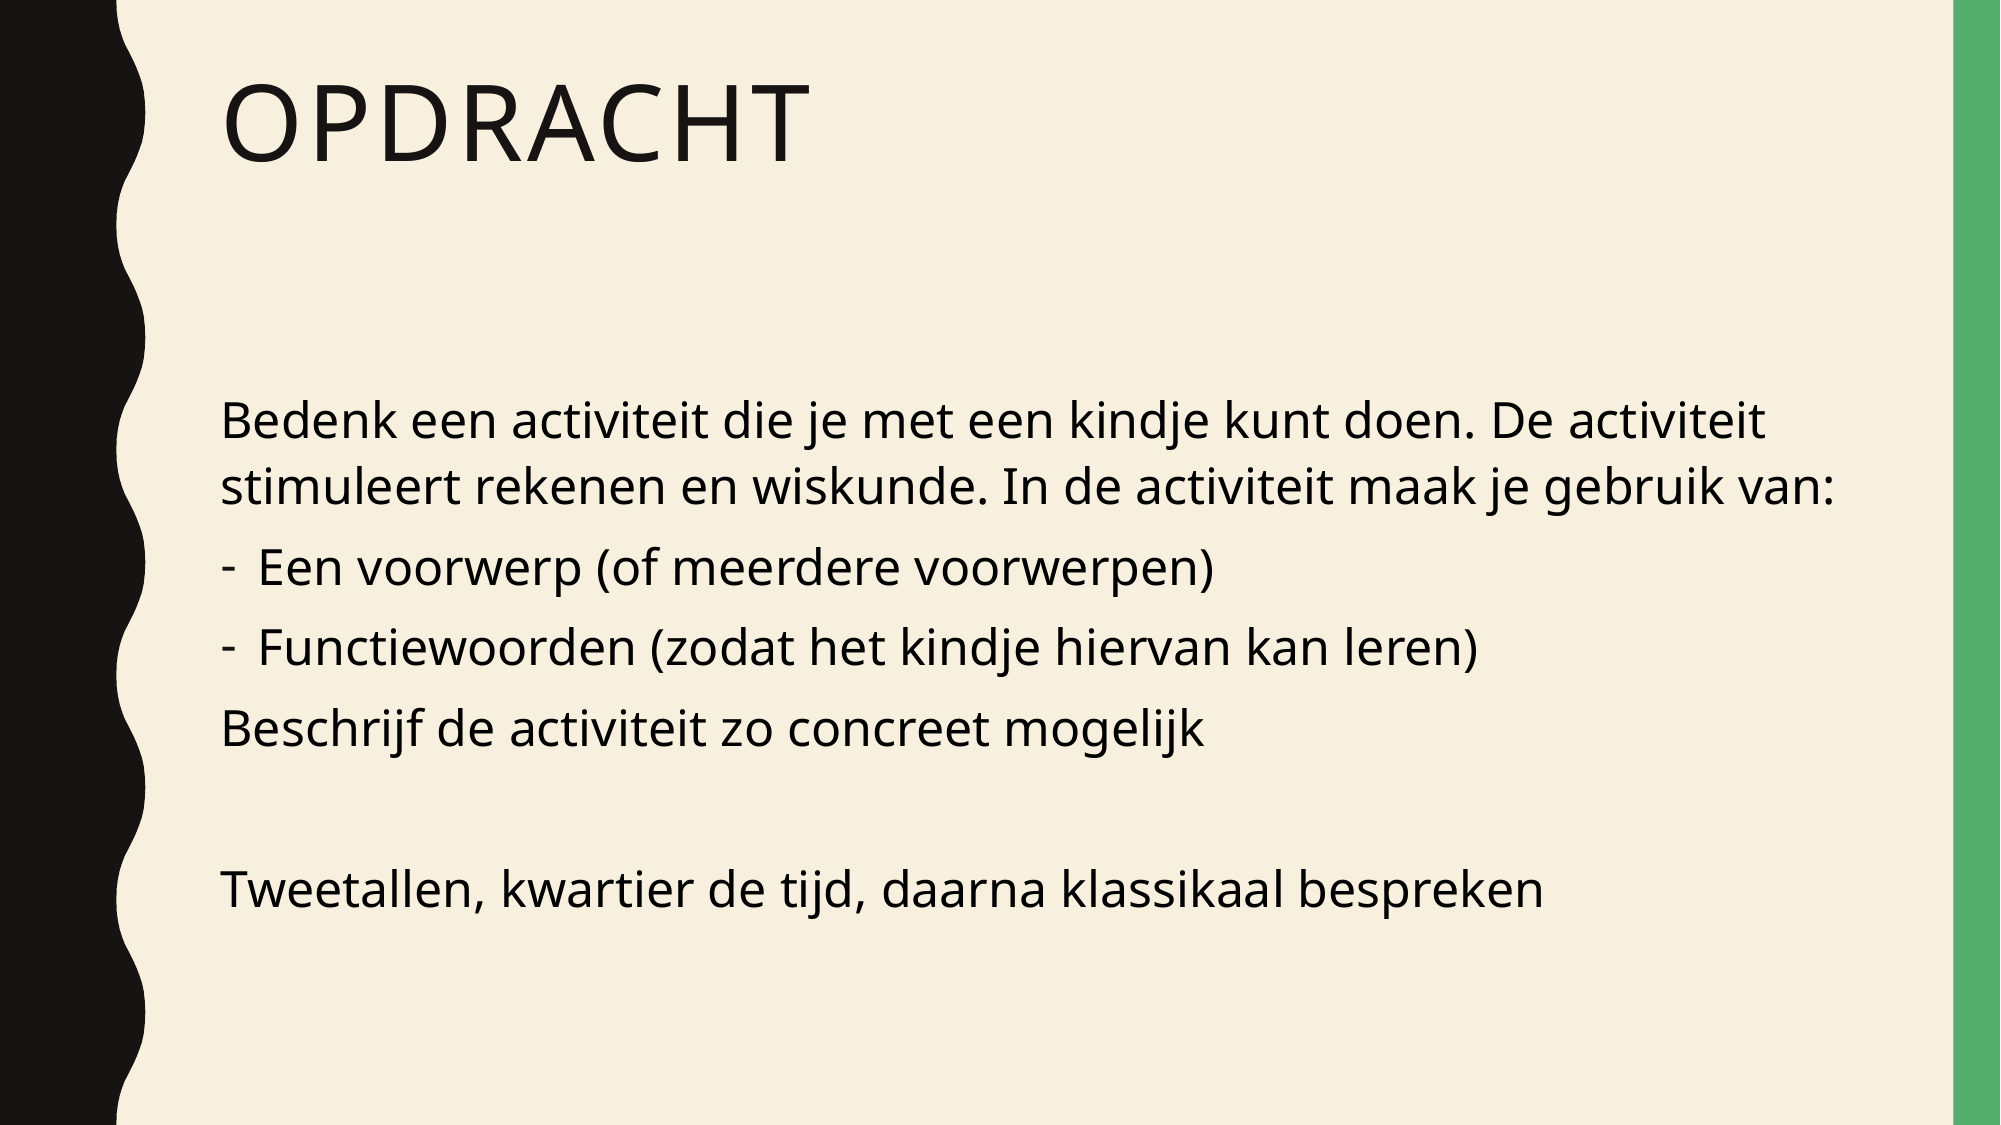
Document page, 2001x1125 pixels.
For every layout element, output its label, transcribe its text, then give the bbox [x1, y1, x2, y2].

list Bedenk een activiteit die je met een kindje kunt doen. De activiteit stimuleert rekenen en wiskunde. In de activiteit maak je gebruik van: Een voorwerp (of meerdere voorwerpen) Functiewoorden (zodat het kindje hiervan kan leren) Beschrijf de activiteit zo concreet mogelijk Tweetallen, kwartier de tijd, daarna klassikaal bespreken [205, 375, 1875, 965]
title Opdracht [205, 62, 1875, 308]
